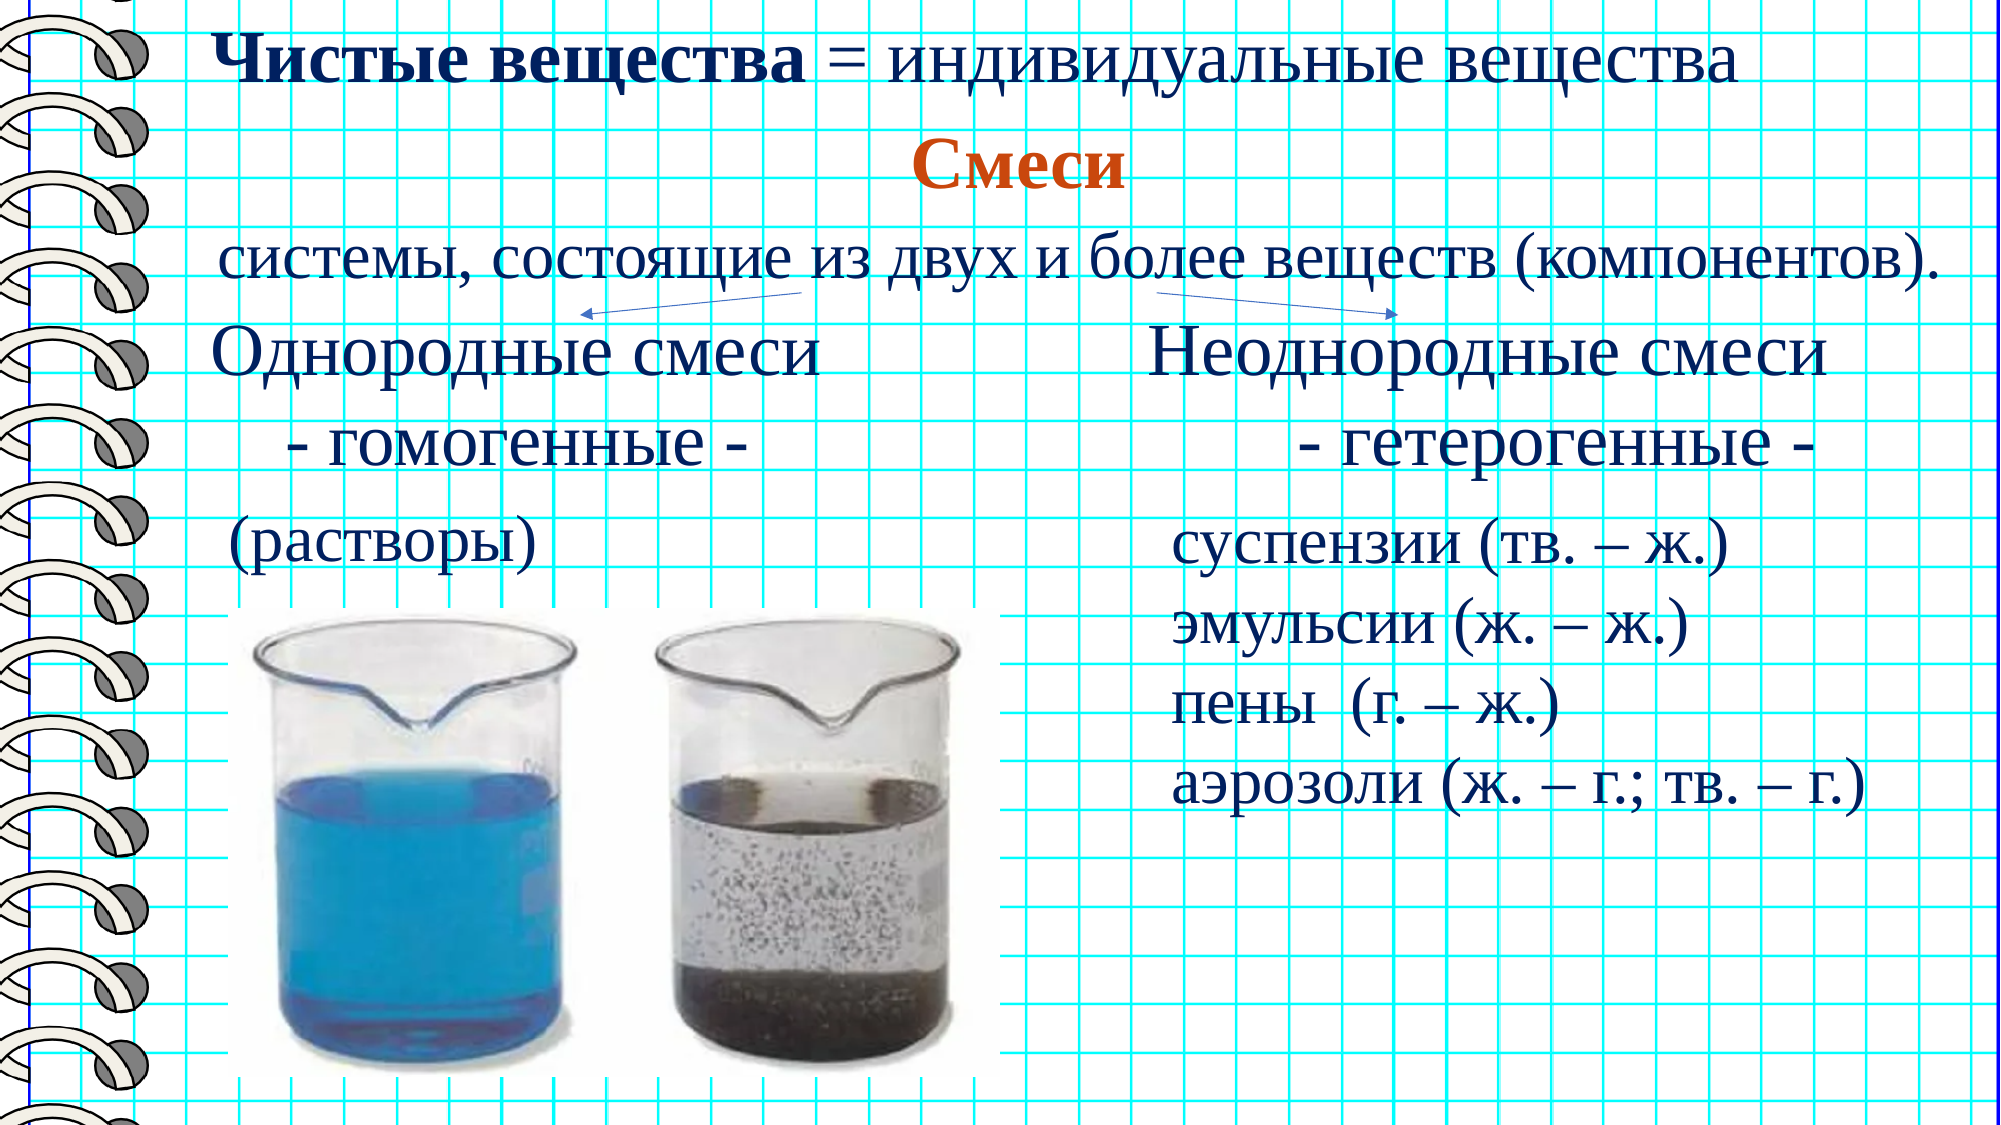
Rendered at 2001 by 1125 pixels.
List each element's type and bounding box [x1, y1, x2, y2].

text_box [579, 292, 802, 315]
picture [0, 0, 2000, 1125]
text_box [1156, 292, 1399, 315]
